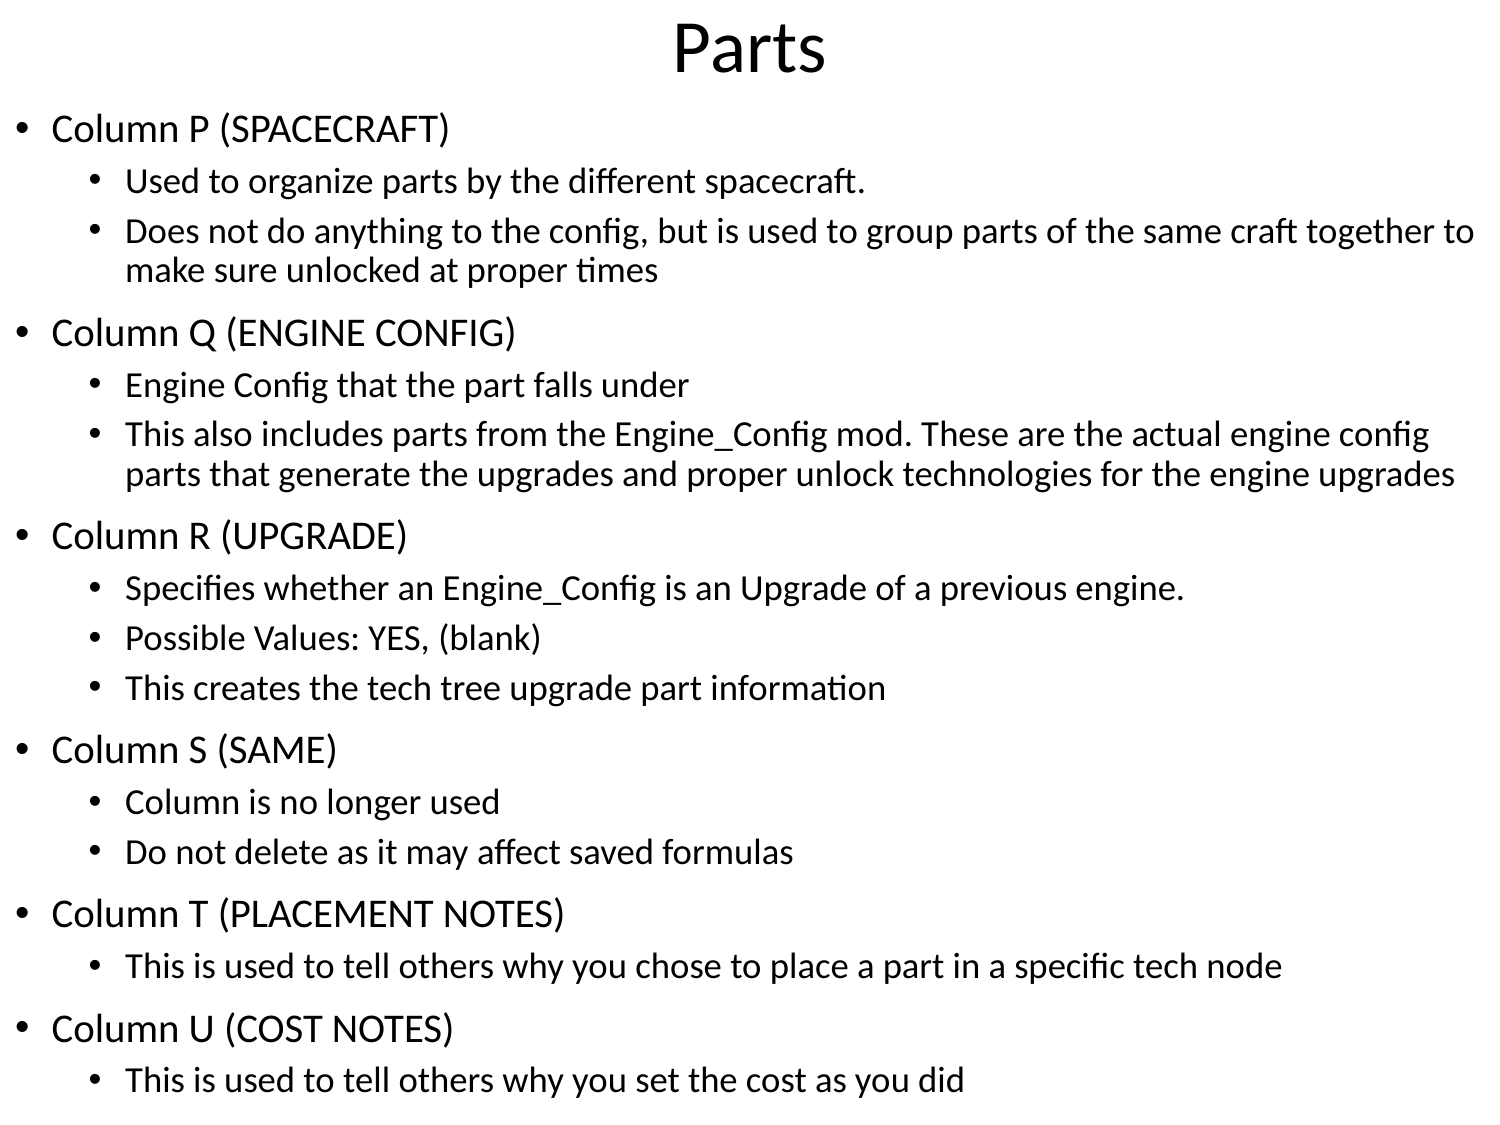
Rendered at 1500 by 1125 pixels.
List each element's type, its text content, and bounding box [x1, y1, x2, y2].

list Column P (SPACECRAFT) Used to organize parts by the different spacecraft. Does not do anything to the config, but is used to group parts of the same craft together to make sure unlocked at proper times Column Q (ENGINE CONFIG) Engine Config that the part falls under This also includes parts from the Engine_Config mod. These are the actual engine config parts that generate the upgrades and proper unlock technologies for the engine upgrades Column R (UPGRADE) Specifies whether an Engine_Config is an Upgrade of a previous engine. Possible Values: YES, (blank) This creates the tech tree upgrade part information Column S (SAME) Column is no longer used Do not delete as it may affect saved formulas Column T (PLACEMENT NOTES) This is used to tell others why you chose to place a part in a specific tech node Column U (COST NOTES) This is used to tell others why you set the cost as you did [0, 99, 1500, 1125]
title Parts [0, 0, 1500, 97]
